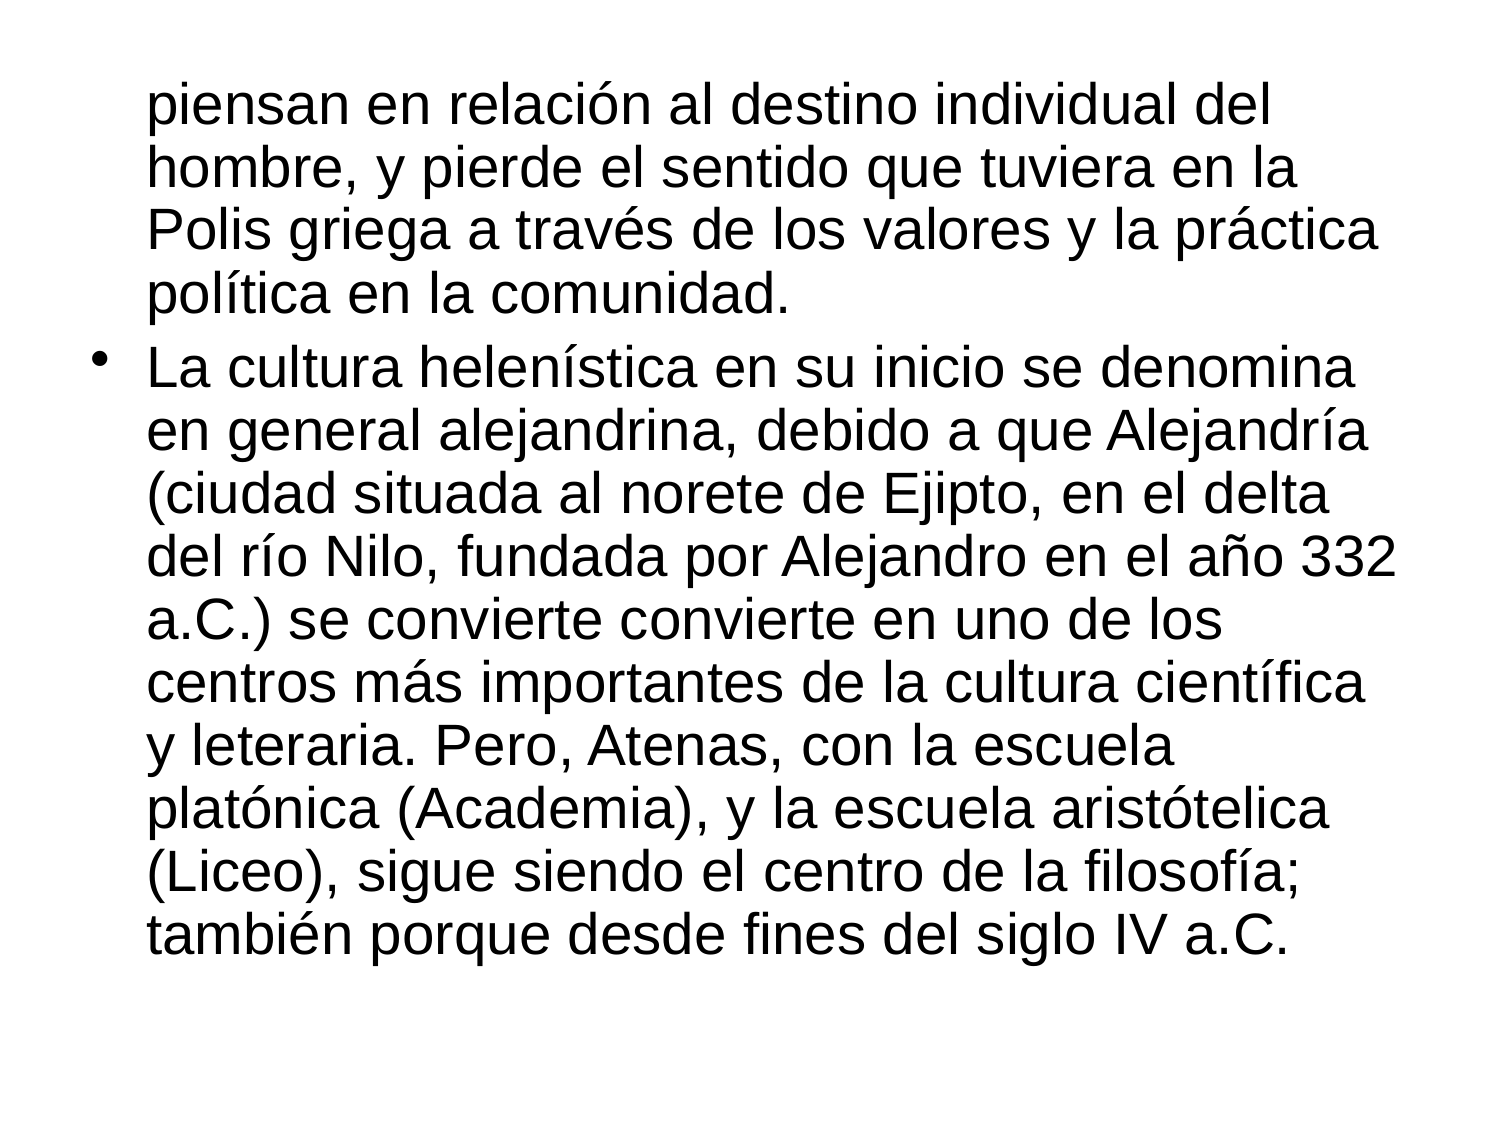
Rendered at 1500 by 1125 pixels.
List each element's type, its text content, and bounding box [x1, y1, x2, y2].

list piensan en relación al destino individual del hombre, y pierde el sentido que tuviera en la Polis griega a través de los valores y la práctica política en la comunidad. La cultura helenística en su inicio se denomina en general alejandrina, debido a que Alejandría (ciudad situada al norete de Ejipto, en el delta del río Nilo, fundada por Alejandro en el año 332 a.C.) se convierte convierte en uno de los centros más importantes de la cultura científica y leteraria. Pero, Atenas, con la escuela platónica (Academia), y la escuela aristótelica (Liceo), sigue siendo el centro de la filosofía; también porque desde fines del siglo IV a.C. [74, 66, 1426, 1048]
